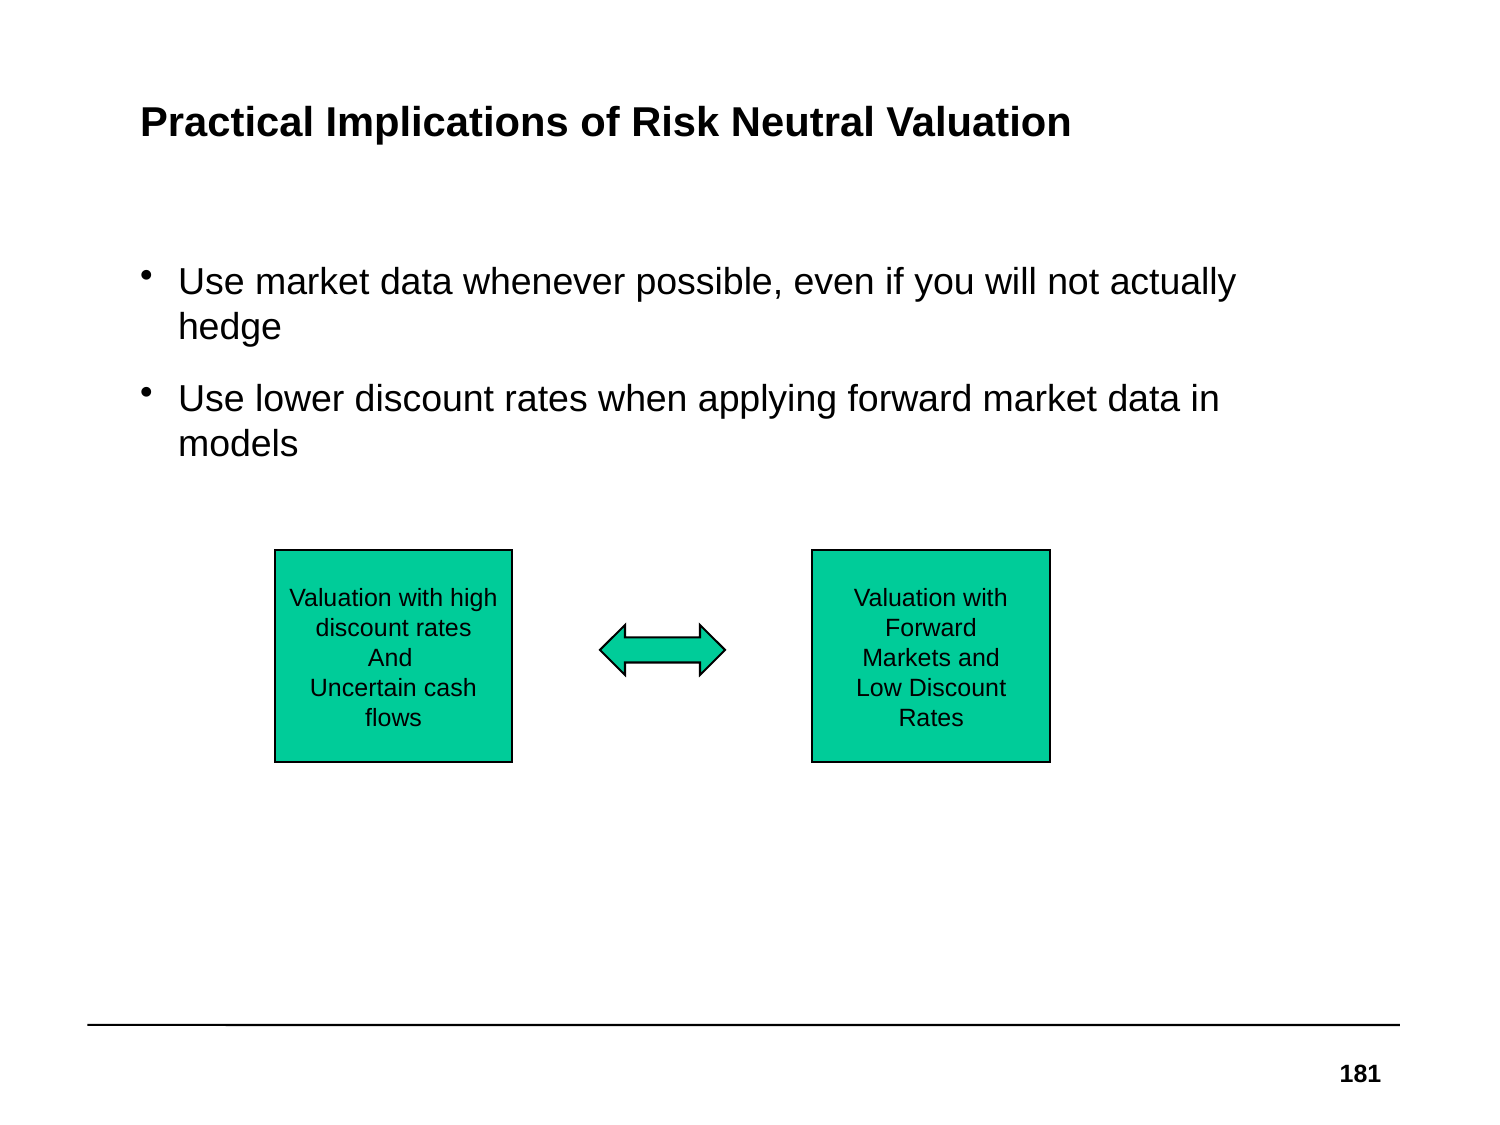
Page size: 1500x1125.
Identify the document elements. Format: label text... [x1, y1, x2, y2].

title Practical Implications of Risk Neutral Valuation [125, 87, 1375, 225]
list Use market data whenever possible, even if you will not actually hedge Use lower discount rates when applying forward market data in models [125, 249, 1338, 1000]
text_box Valuation with Forward Markets and Low Discount Rates [812, 549, 1050, 763]
text_box Valuation with high discount rates And Uncertain cash flows [274, 549, 513, 763]
text_box [600, 624, 726, 676]
